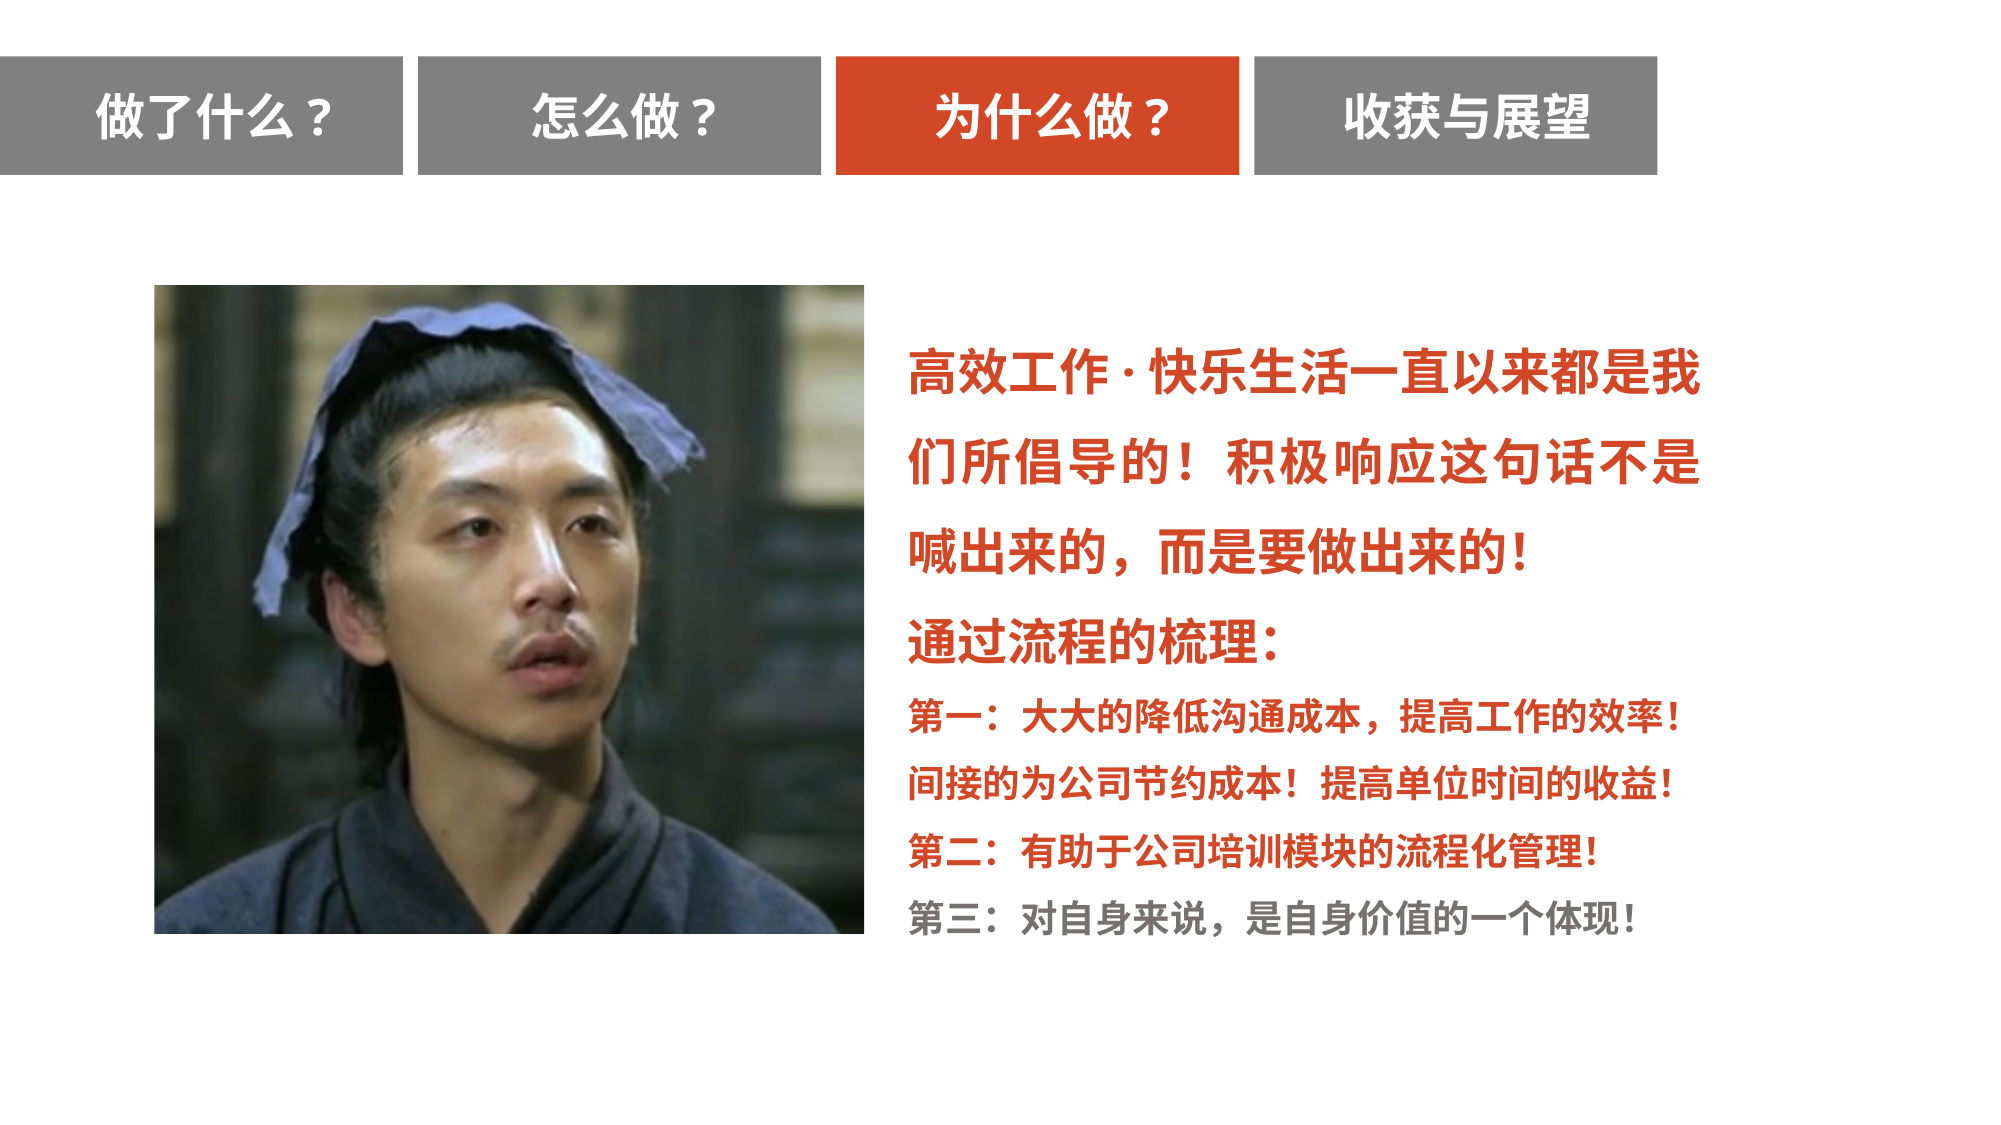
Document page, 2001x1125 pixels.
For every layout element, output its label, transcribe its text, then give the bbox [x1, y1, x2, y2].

text_box [0, 55, 404, 176]
picture [154, 285, 865, 934]
text_box [417, 55, 822, 176]
text_box [1253, 55, 1658, 176]
text_box 为什么做? [918, 77, 1184, 153]
text_box 做了什么? [80, 77, 347, 153]
text_box 高效工作·快乐生活一直以来都是我们所倡导的！积极响应这句话不是喊出来的，而是要做出来的！ 通过流程的梳理： 第一：大大的降低沟通成本，提高工作的效率！间接的为公司节约成本！提高单位时间的收益！ 第二：有助于公司培训模块的流程化管理！ 第三：对自身来说，是自身价值的一个体现！ [893, 303, 1717, 948]
text_box 收获与展望 [1327, 77, 1608, 153]
text_box [835, 55, 1240, 176]
text_box 怎么做? [515, 77, 731, 153]
